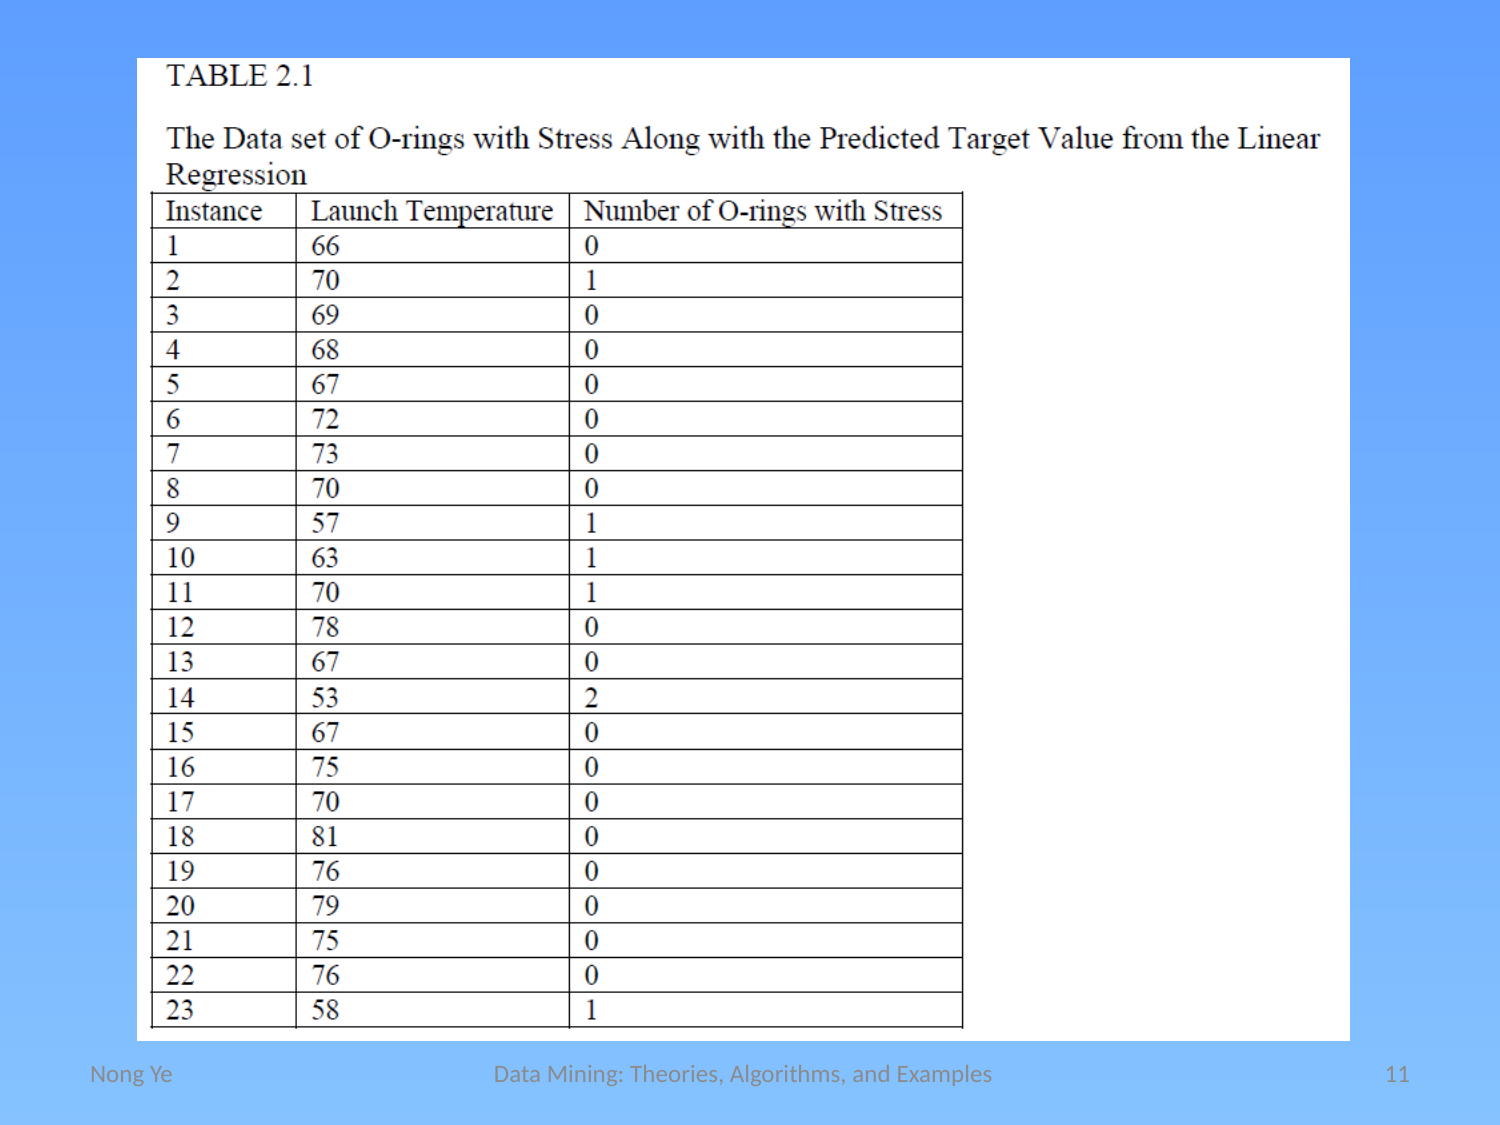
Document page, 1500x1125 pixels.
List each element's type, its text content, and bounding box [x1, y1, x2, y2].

slide_number 11 [1074, 1042, 1425, 1103]
picture [137, 58, 1351, 1041]
footer Data Mining: Theories, Algorithms, and Examples [450, 1049, 1038, 1103]
slide_number Nong Ye [75, 1042, 425, 1103]
